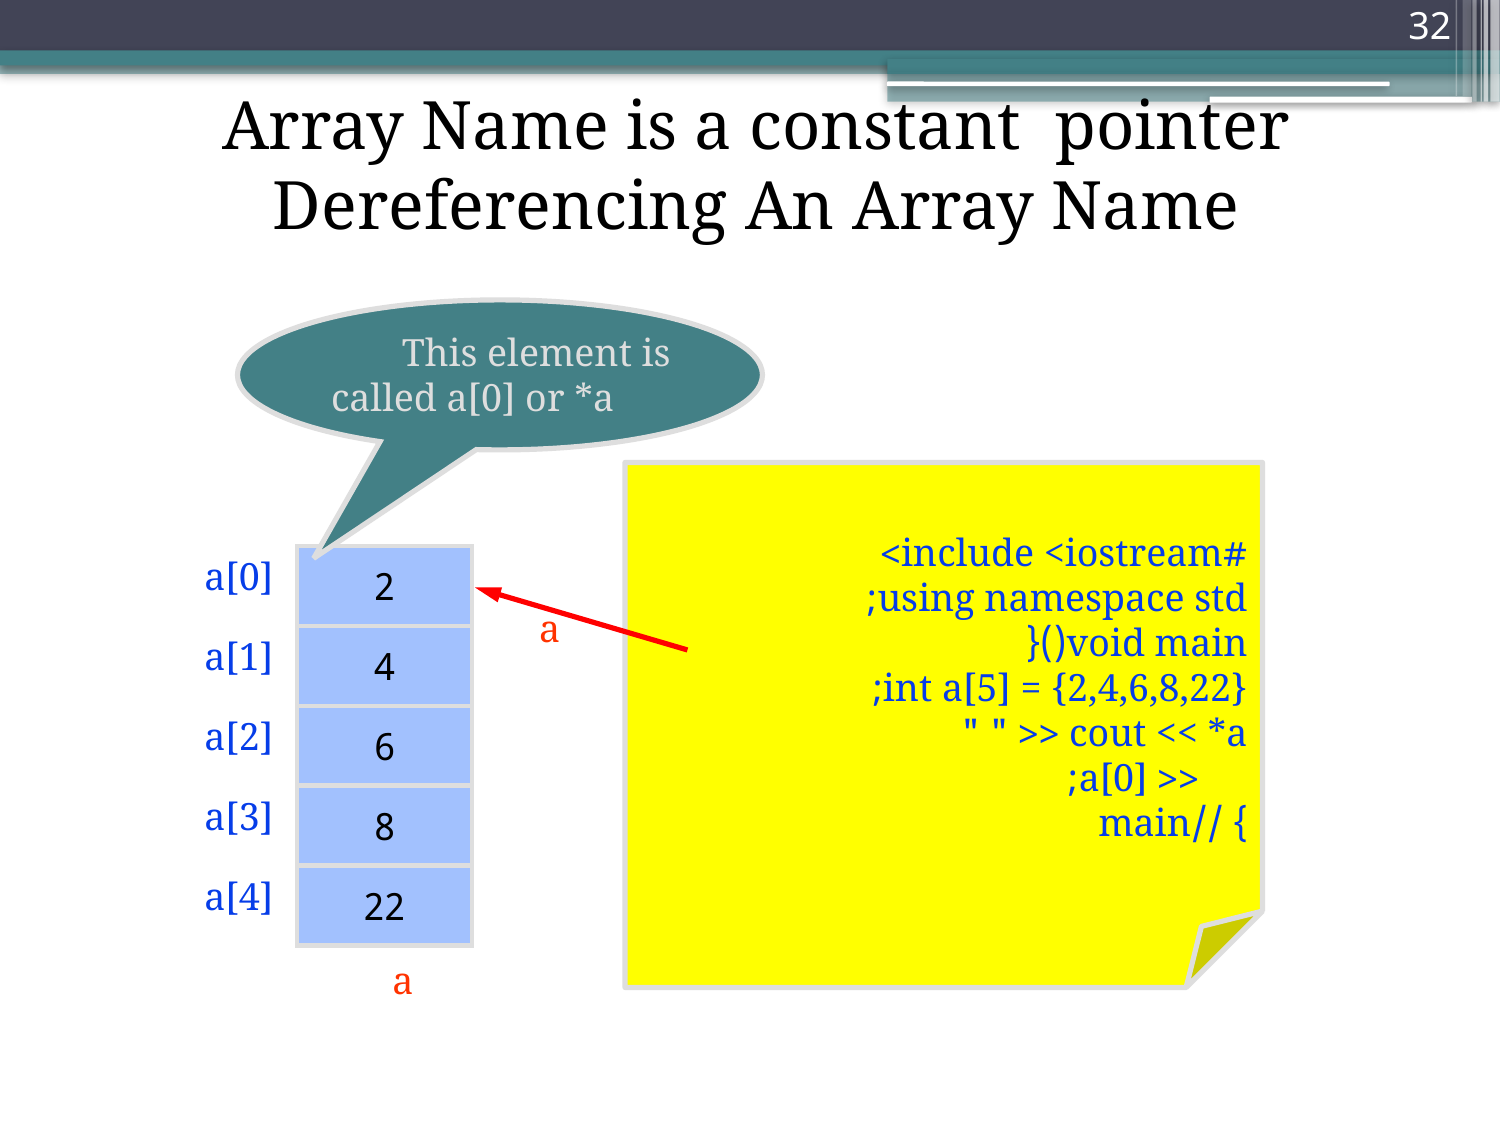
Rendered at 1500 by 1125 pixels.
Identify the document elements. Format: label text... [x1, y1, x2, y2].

text_box 8 [297, 786, 473, 865]
text_box a[1] [162, 625, 288, 691]
text_box [49, 249, 1463, 1088]
text_box 2 [297, 545, 473, 625]
text_box 22 [297, 865, 473, 946]
text_box #include <iostream> using namespace std; void main(){ int a[5] = {2,4,6,8,22}; cout << *a << " " << a[0]; } //main [624, 462, 1263, 988]
text_box a[4] [162, 865, 288, 931]
text_box 4 [297, 625, 473, 705]
text_box a [521, 602, 575, 663]
text_box a[2] [162, 705, 288, 771]
text_box a [374, 949, 429, 1015]
text_box Array Name is a constant pointer Dereferencing An Array Name [31, 62, 1482, 250]
text_box a[3] [162, 785, 288, 851]
text_box 6 [297, 705, 473, 786]
text_box a[0] [162, 545, 288, 611]
text_box This element is called a[0] or *a [237, 299, 763, 559]
text_box [474, 587, 688, 651]
slide_number 32 [1341, 0, 1466, 61]
text_box a [521, 597, 575, 616]
